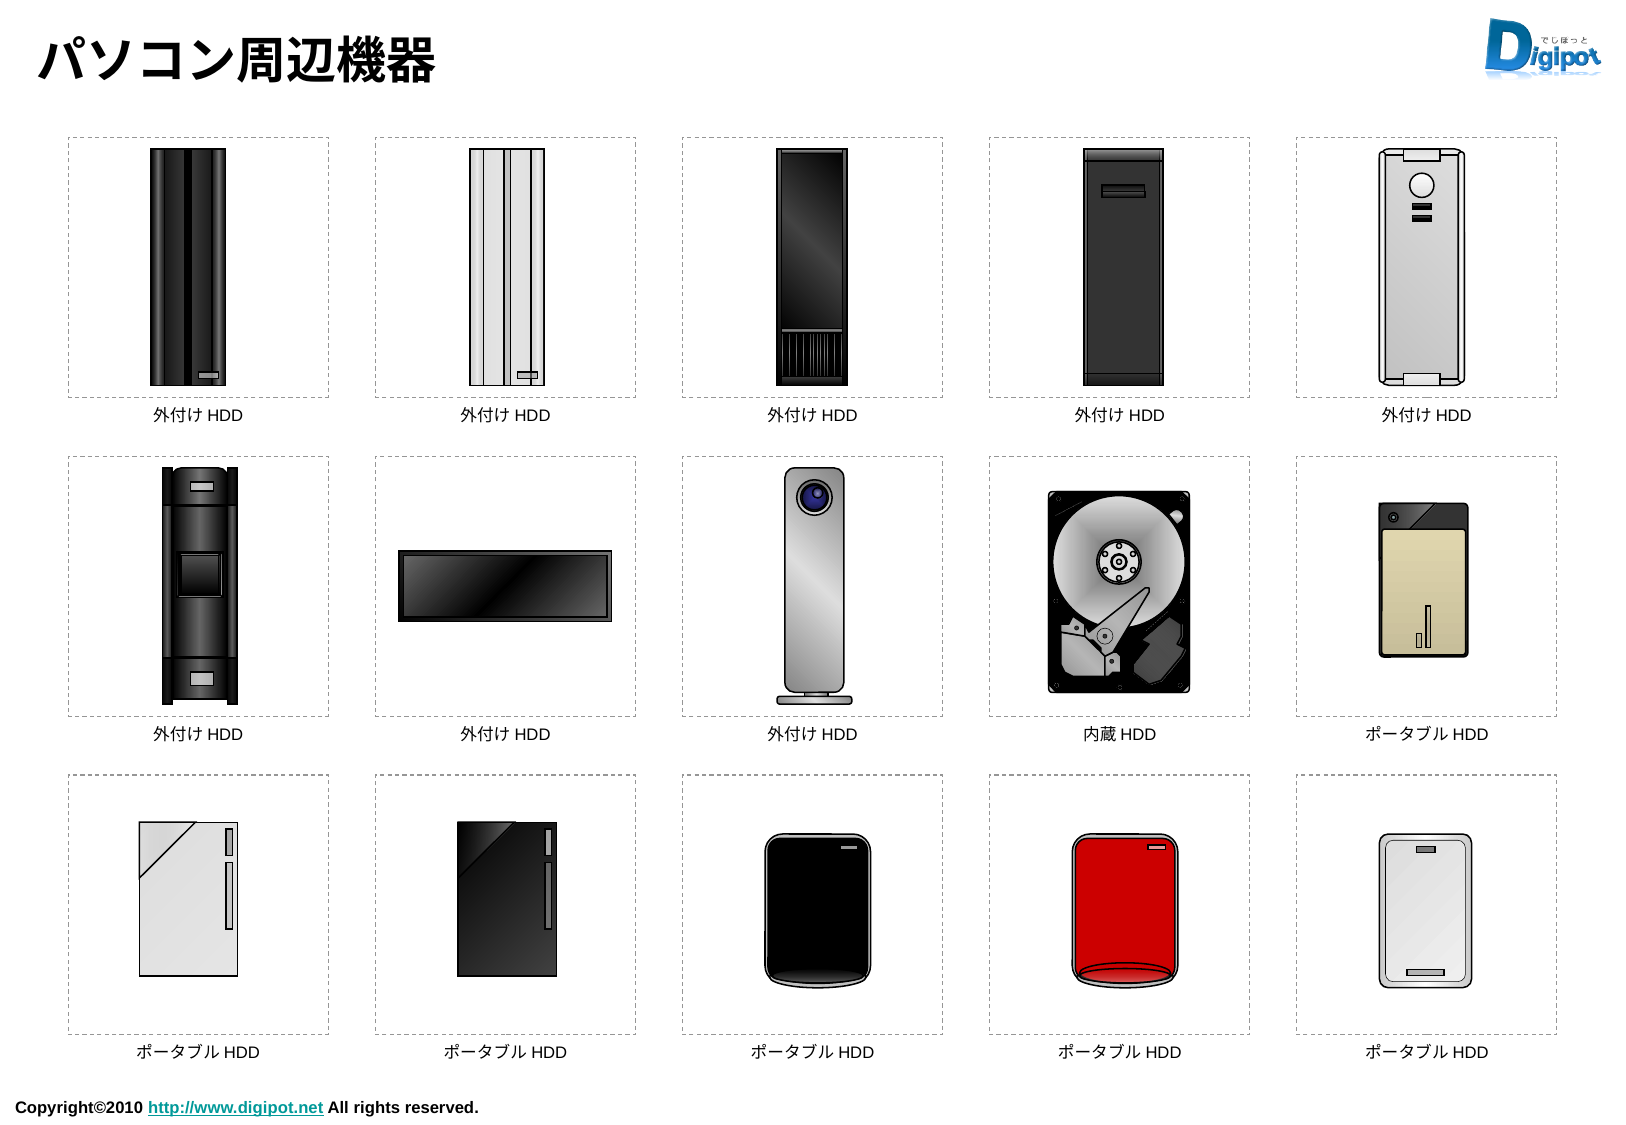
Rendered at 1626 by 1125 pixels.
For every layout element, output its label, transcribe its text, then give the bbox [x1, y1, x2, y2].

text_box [1379, 503, 1468, 657]
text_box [162, 467, 237, 705]
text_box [458, 822, 557, 976]
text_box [139, 822, 238, 976]
text_box ポータブルHDD [68, 1034, 329, 1063]
text_box 外付けHDD [682, 716, 943, 744]
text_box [777, 148, 848, 386]
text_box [765, 834, 871, 988]
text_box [1379, 148, 1465, 386]
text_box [151, 148, 226, 386]
text_box 内蔵HDD [989, 716, 1250, 744]
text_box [1072, 834, 1178, 988]
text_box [398, 550, 612, 622]
text_box 外付けHDD [1296, 397, 1557, 425]
text_box 外付けHDD [989, 397, 1250, 425]
picture [1485, 18, 1602, 82]
text_box 外付けHDD [375, 397, 636, 425]
title パソコン周辺機器 [21, 19, 881, 98]
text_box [470, 148, 545, 386]
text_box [1379, 834, 1472, 988]
text_box 外付けHDD [68, 397, 329, 425]
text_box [777, 467, 852, 705]
text_box ポータブルHDD [1296, 716, 1557, 744]
text_box ポータブルHDD [1296, 1034, 1557, 1063]
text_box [1048, 491, 1190, 693]
text_box ポータブルHDD [375, 1034, 636, 1063]
text_box 外付けHDD [682, 397, 943, 425]
text_box ポータブルHDD [682, 1034, 943, 1063]
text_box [1084, 148, 1163, 386]
text_box 外付けHDD [68, 716, 329, 744]
text_box 外付けHDD [375, 716, 636, 744]
text_box ポータブルHDD [989, 1034, 1250, 1063]
